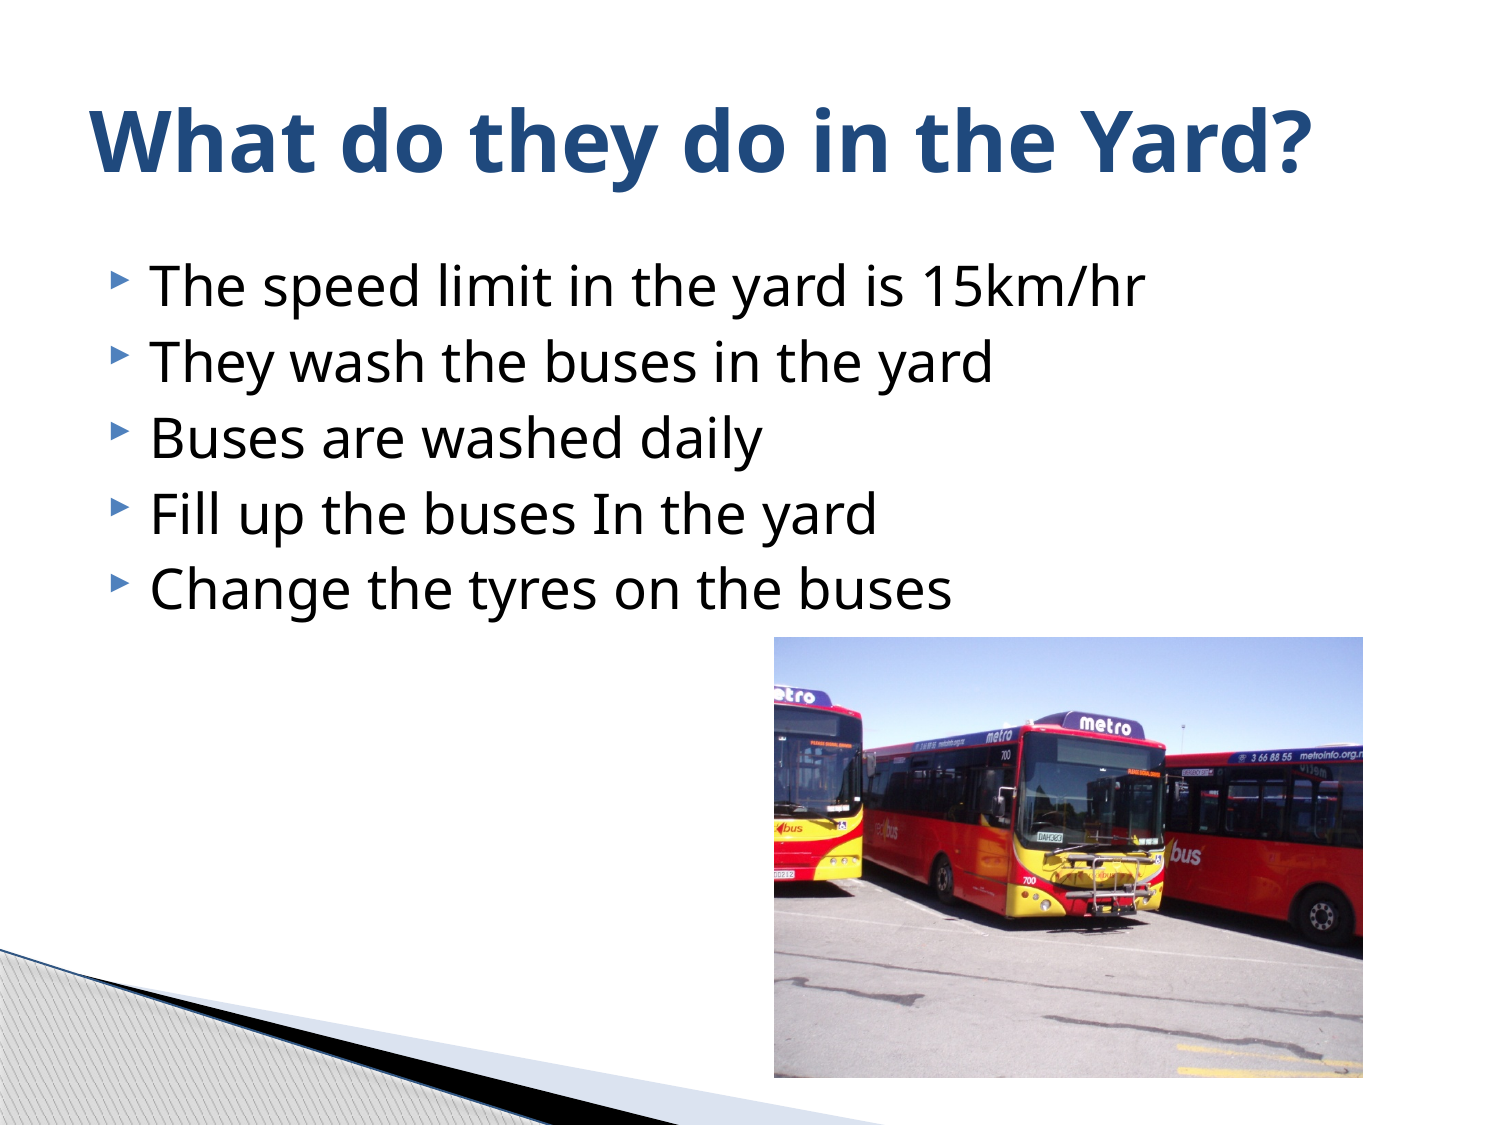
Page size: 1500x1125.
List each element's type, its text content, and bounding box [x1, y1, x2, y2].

title What do they do in the Yard? [75, 45, 1425, 233]
list The speed limit in the yard is 15km/hr They wash the buses in the yard Buses are washed daily Fill up the buses In the yard Change the tyres on the buses [75, 243, 1425, 986]
picture [774, 637, 1363, 1079]
